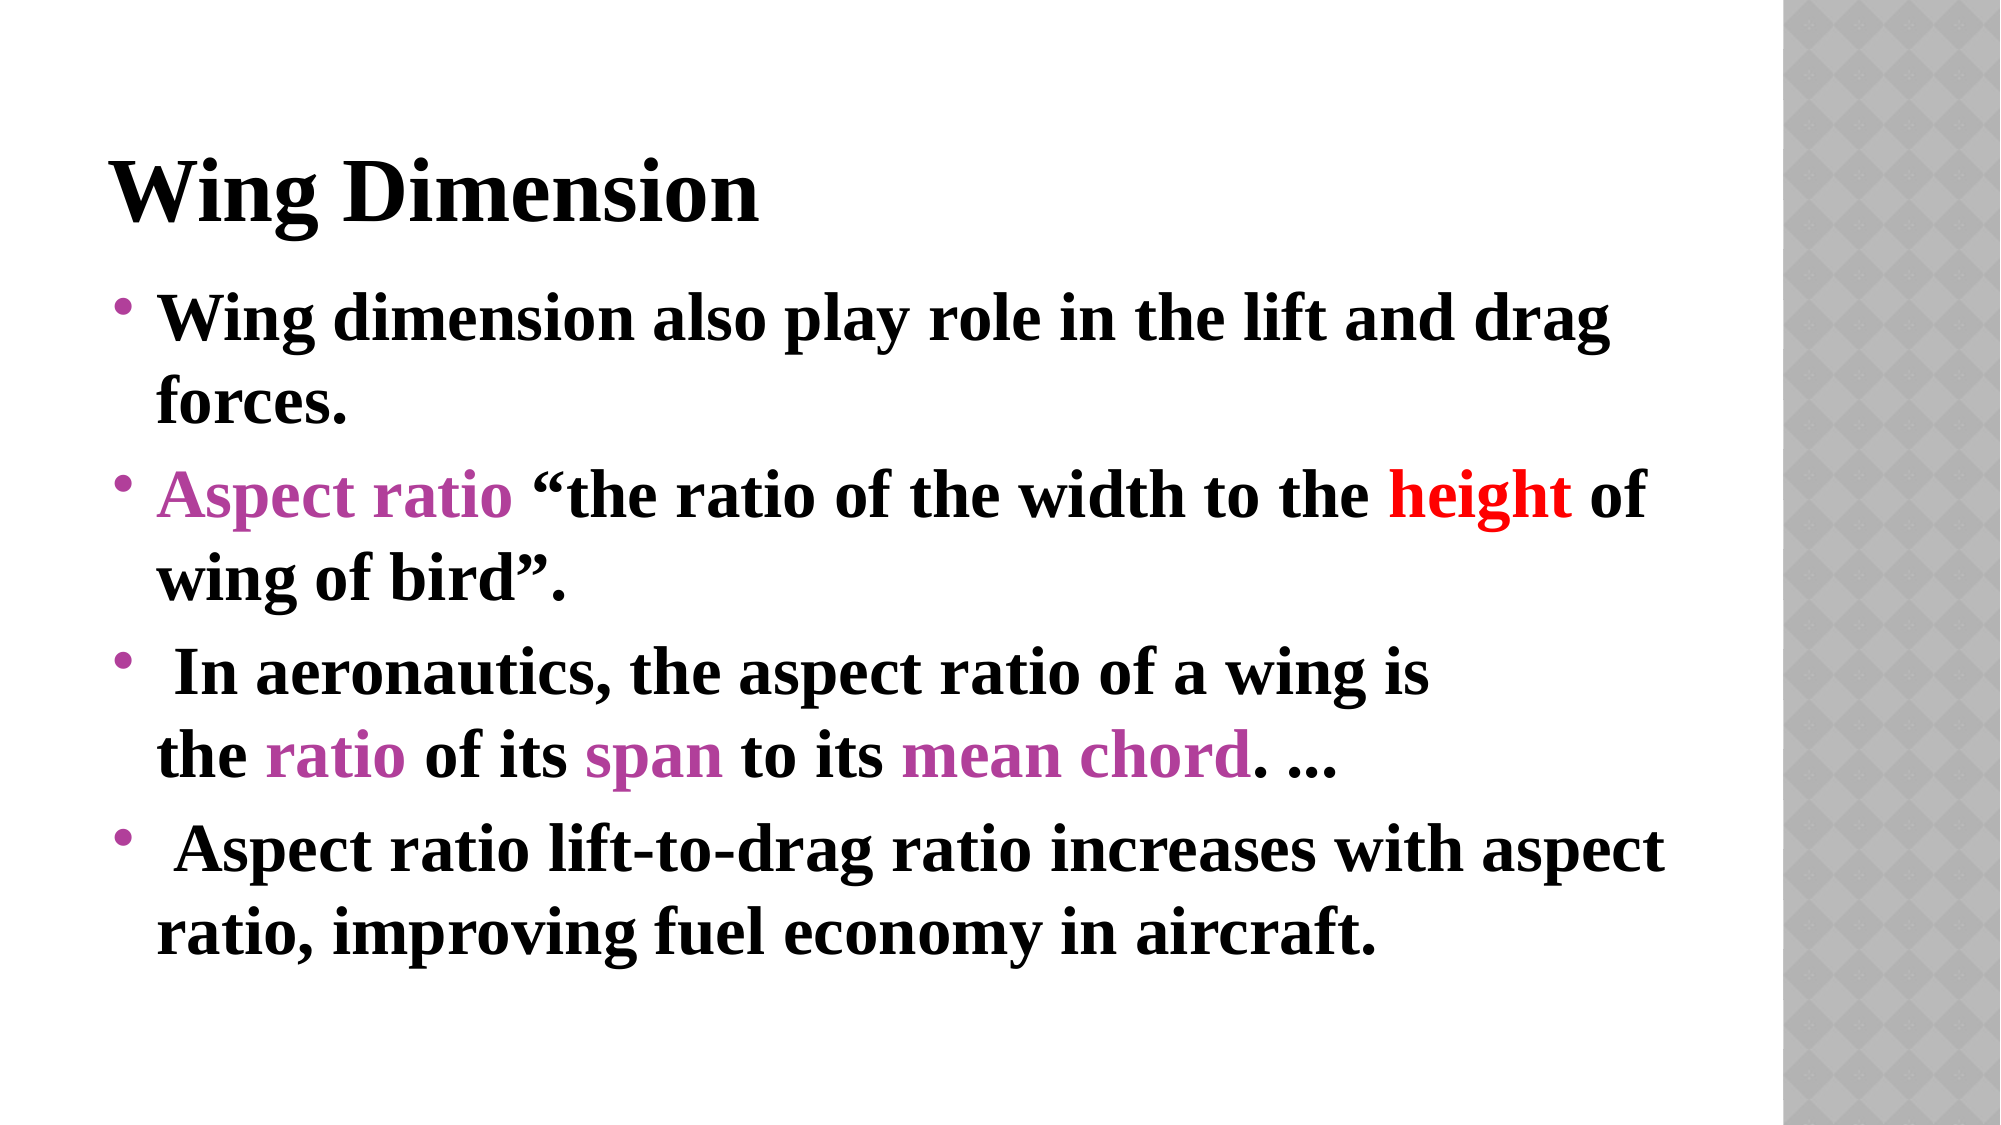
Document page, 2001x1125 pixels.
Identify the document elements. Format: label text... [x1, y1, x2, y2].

list Wing dimension also play role in the lift and drag forces. Aspect ratio “the ratio of the width to the height of wing of bird”. In aeronautics, the aspect ratio of a wing is the ratio of its span to its mean chord. ... Aspect ratio lift-to-drag ratio increases with aspect ratio, improving fuel economy in aircraft. [99, 264, 1684, 1059]
title Wing Dimension [99, 52, 1684, 240]
